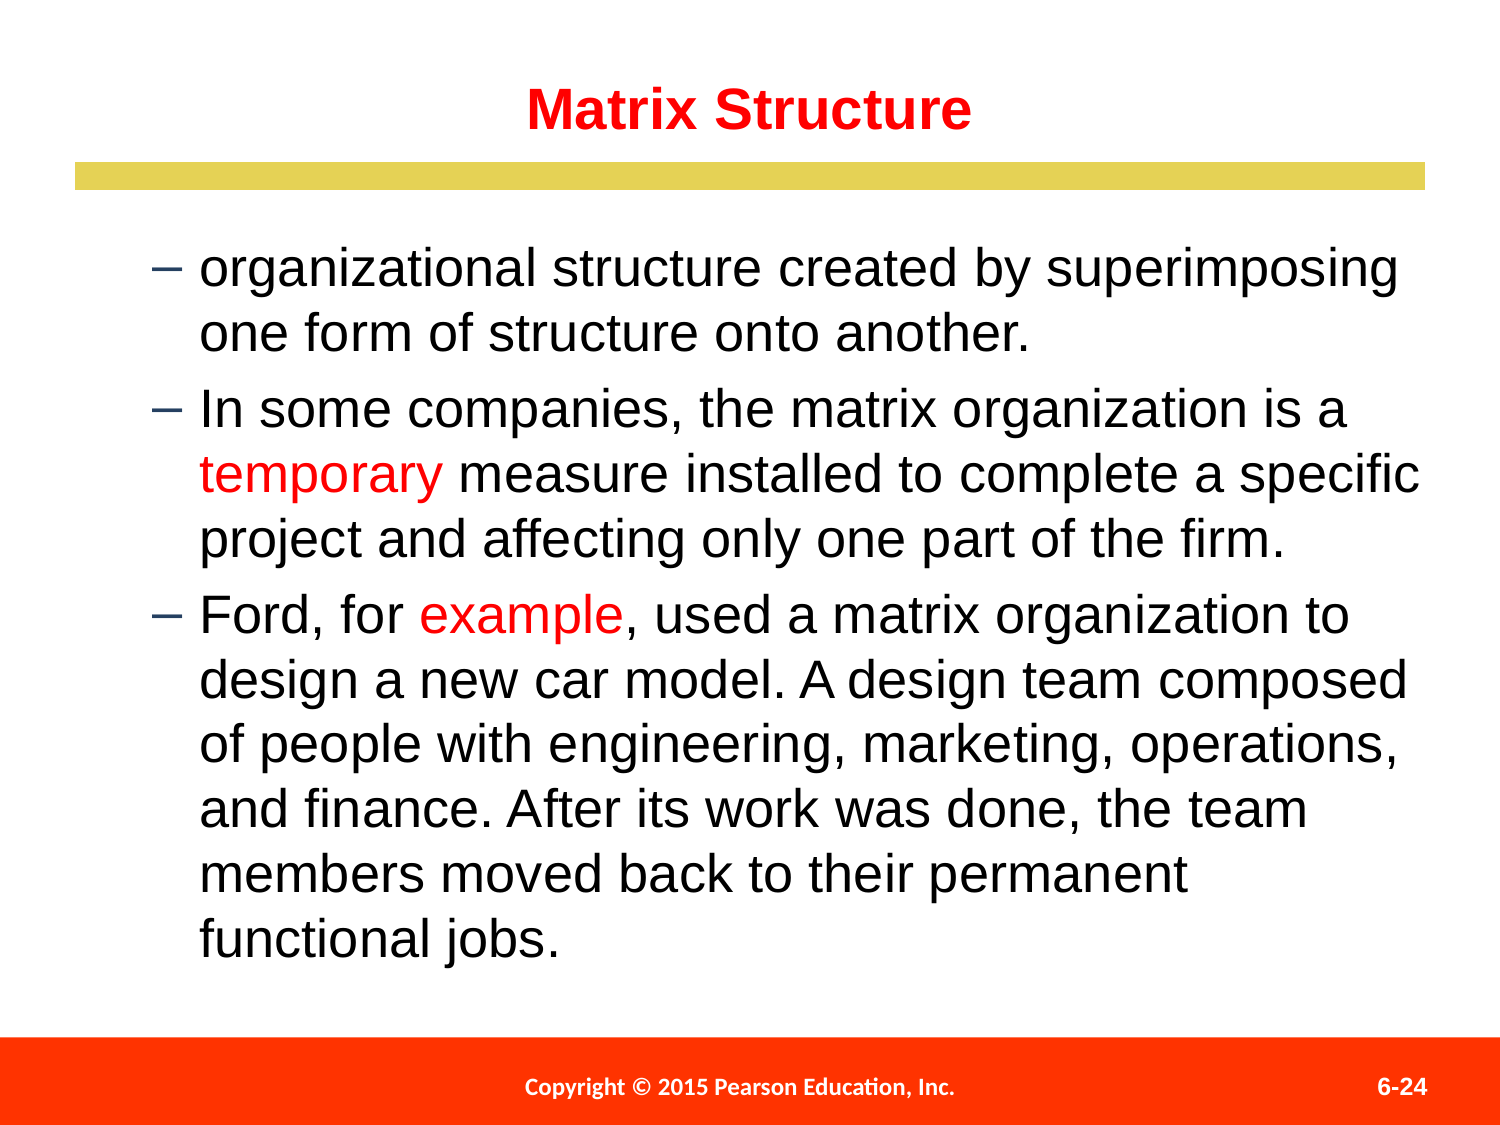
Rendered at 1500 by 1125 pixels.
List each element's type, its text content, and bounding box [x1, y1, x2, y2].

list organizational structure created by superimposing one form of structure onto another. In some companies, the matrix organization is a temporary measure installed to complete a specific project and affecting only one part of the firm. Ford, for example, used a matrix organization to design a new car model. A design team composed of people with engineering, marketing, operations, and finance. After its work was done, the team members moved back to their permanent functional jobs. [62, 224, 1438, 1013]
text_box Matrix Structure [74, 12, 1425, 200]
